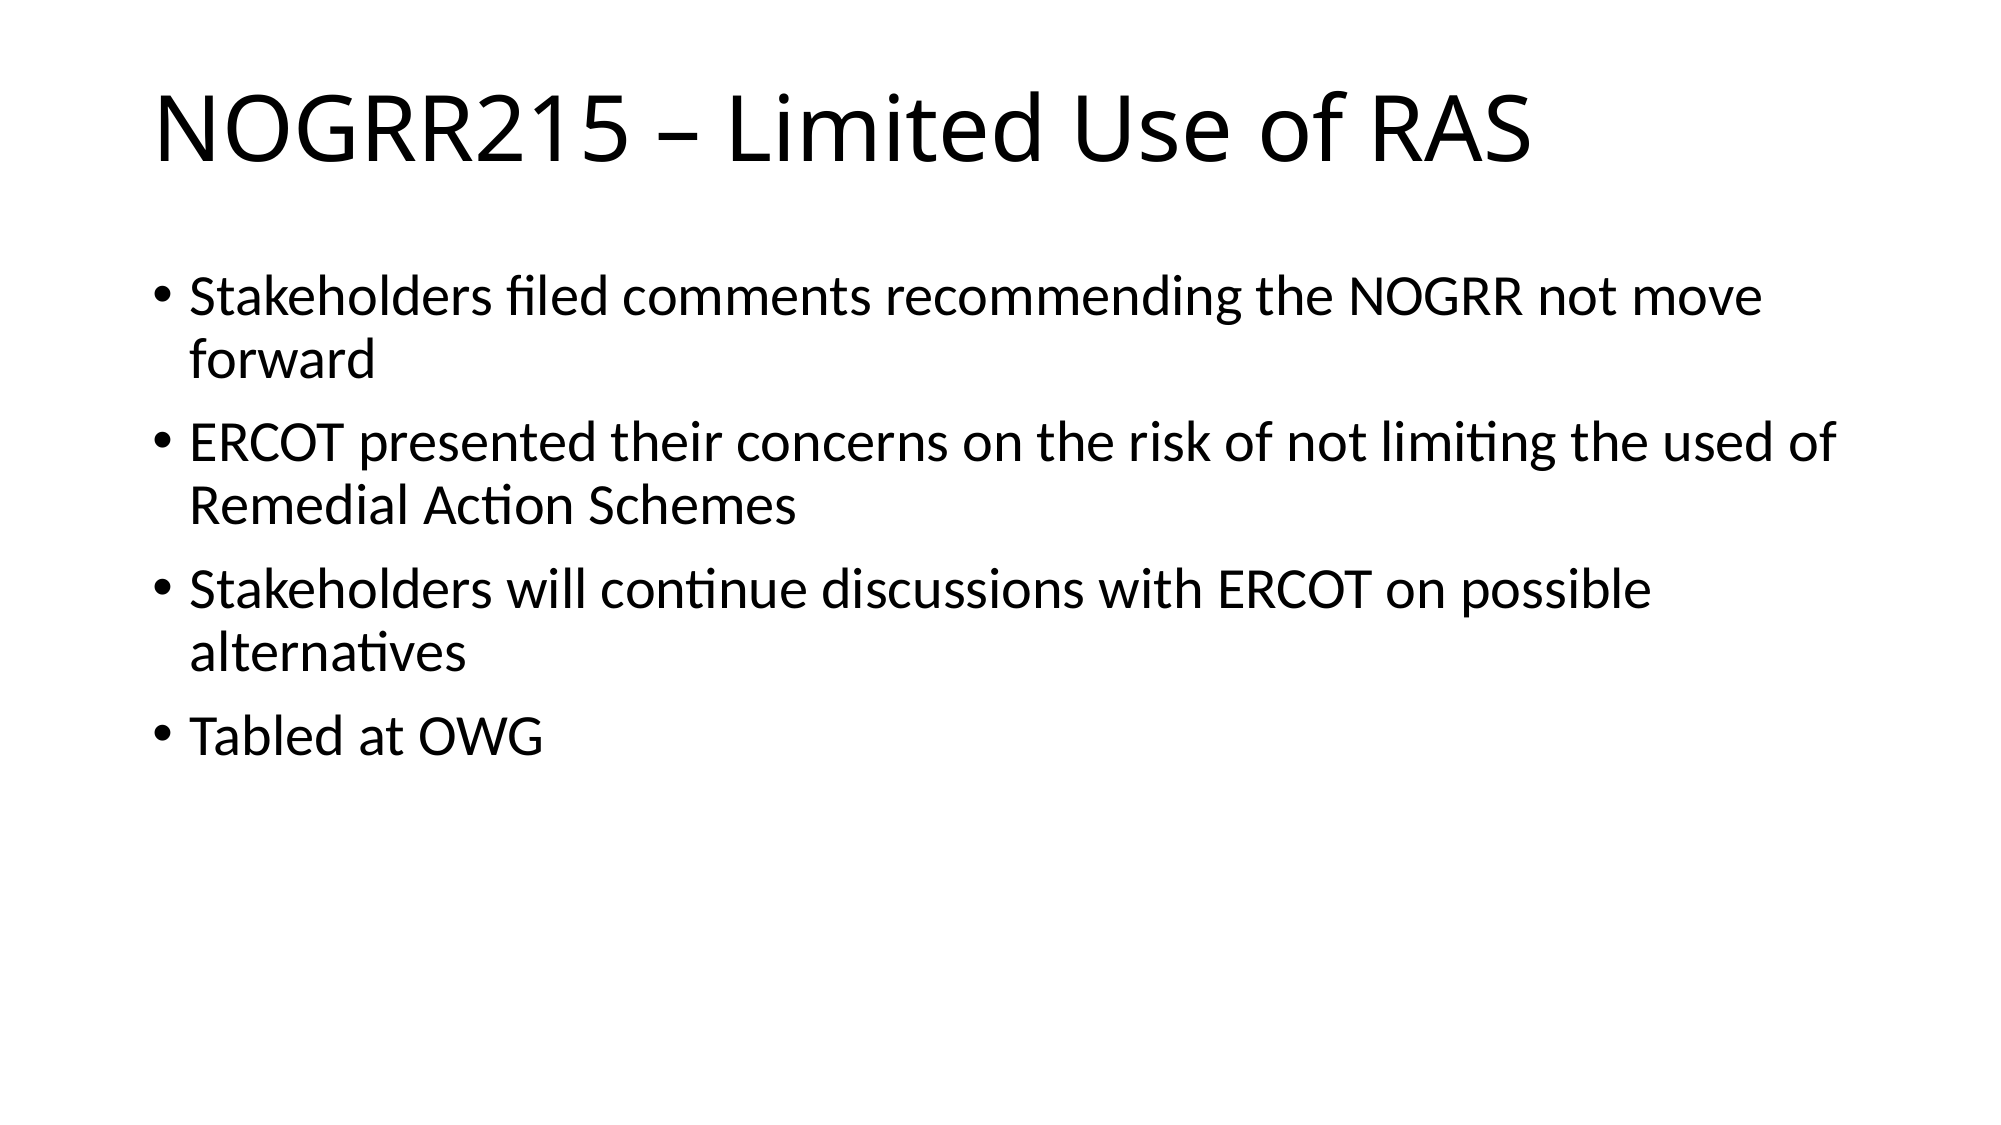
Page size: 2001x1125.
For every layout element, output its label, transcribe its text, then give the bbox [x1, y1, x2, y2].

title NOGRR215 – Limited Use of RAS [137, 23, 1863, 241]
list Stakeholders filed comments recommending the NOGRR not move forward ERCOT presented their concerns on the risk of not limiting the used of Remedial Action Schemes Stakeholders will continue discussions with ERCOT on possible alternatives Tabled at OWG [137, 257, 1863, 972]
